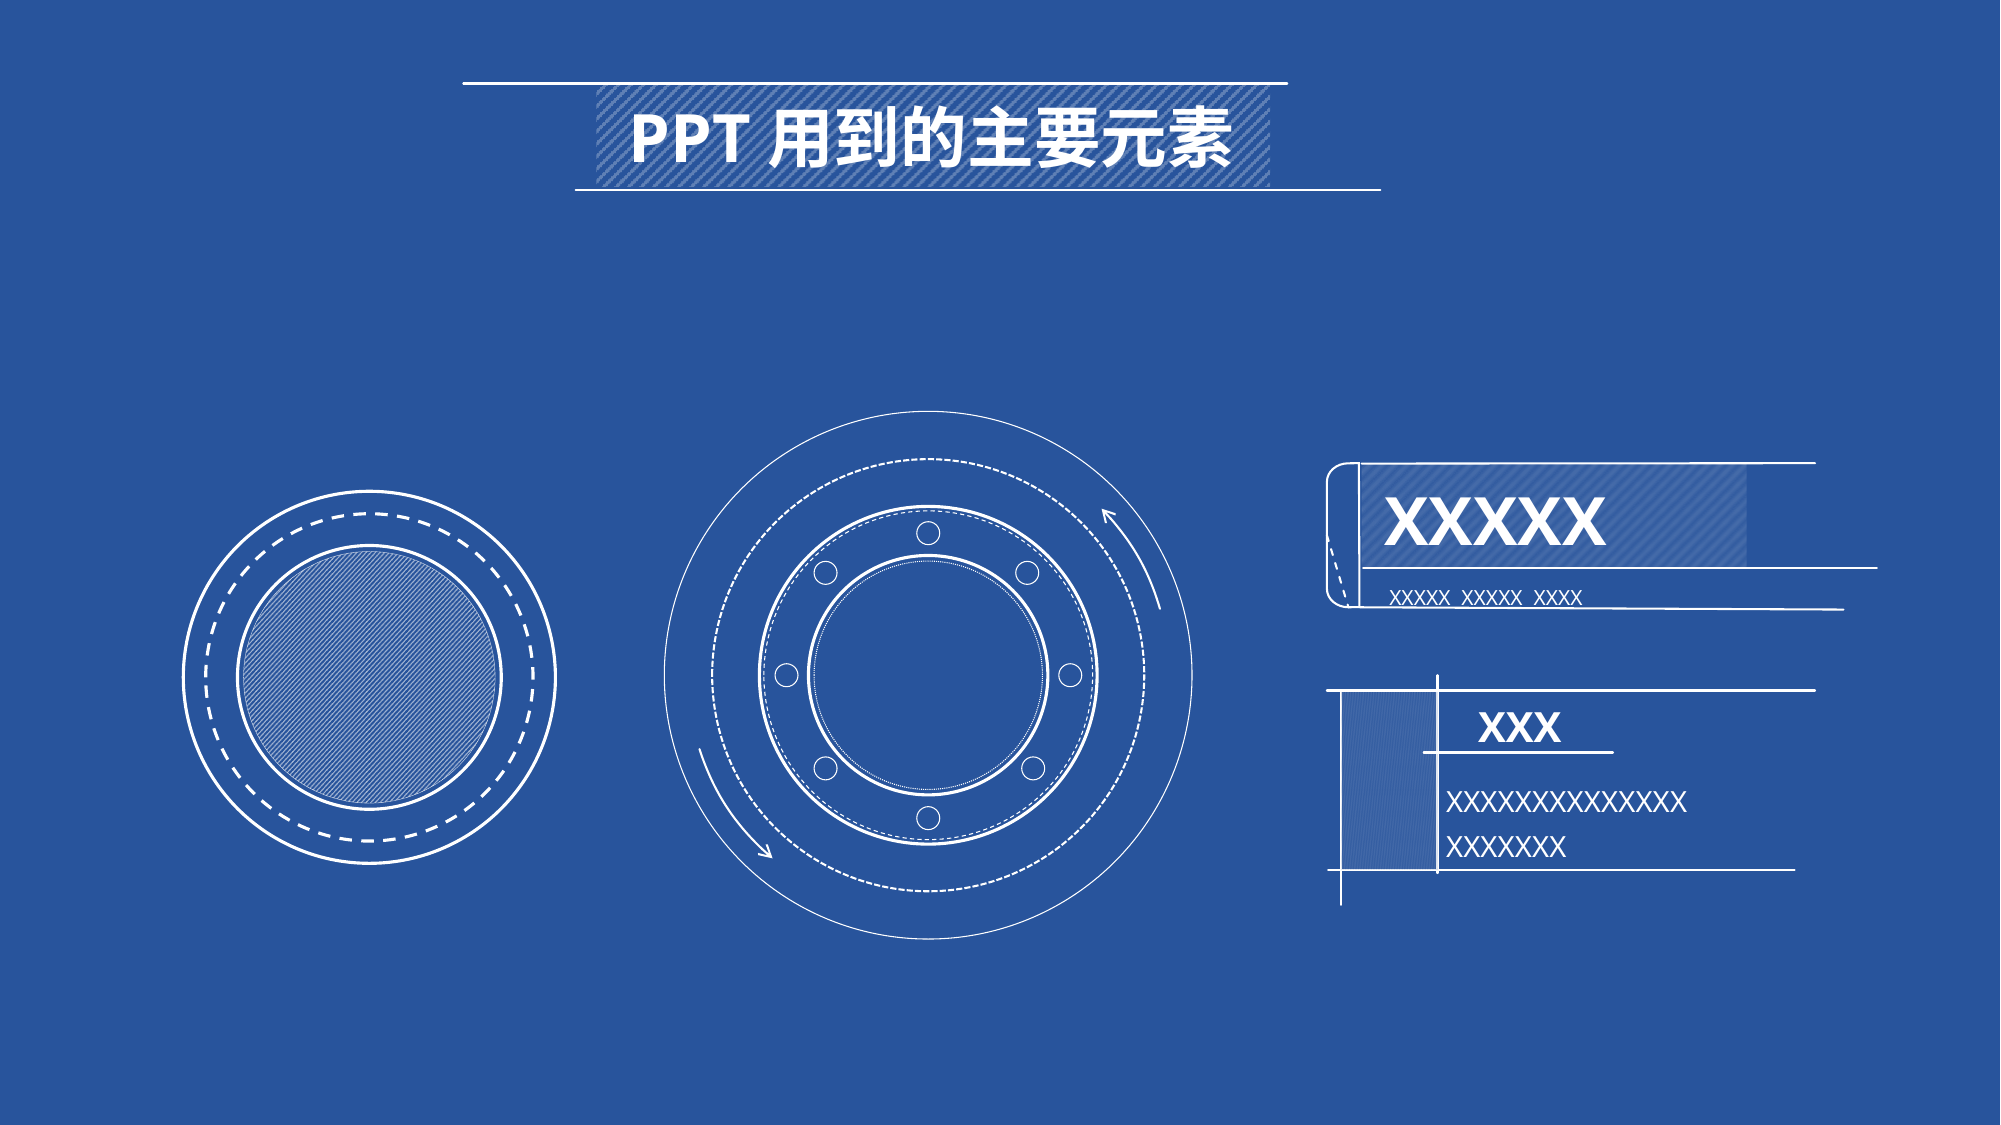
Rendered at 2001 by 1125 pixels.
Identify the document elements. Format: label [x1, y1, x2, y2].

text_box [1326, 675, 1933, 919]
text_box [183, 491, 556, 864]
text_box [664, 411, 1193, 940]
text_box [1326, 463, 1877, 618]
